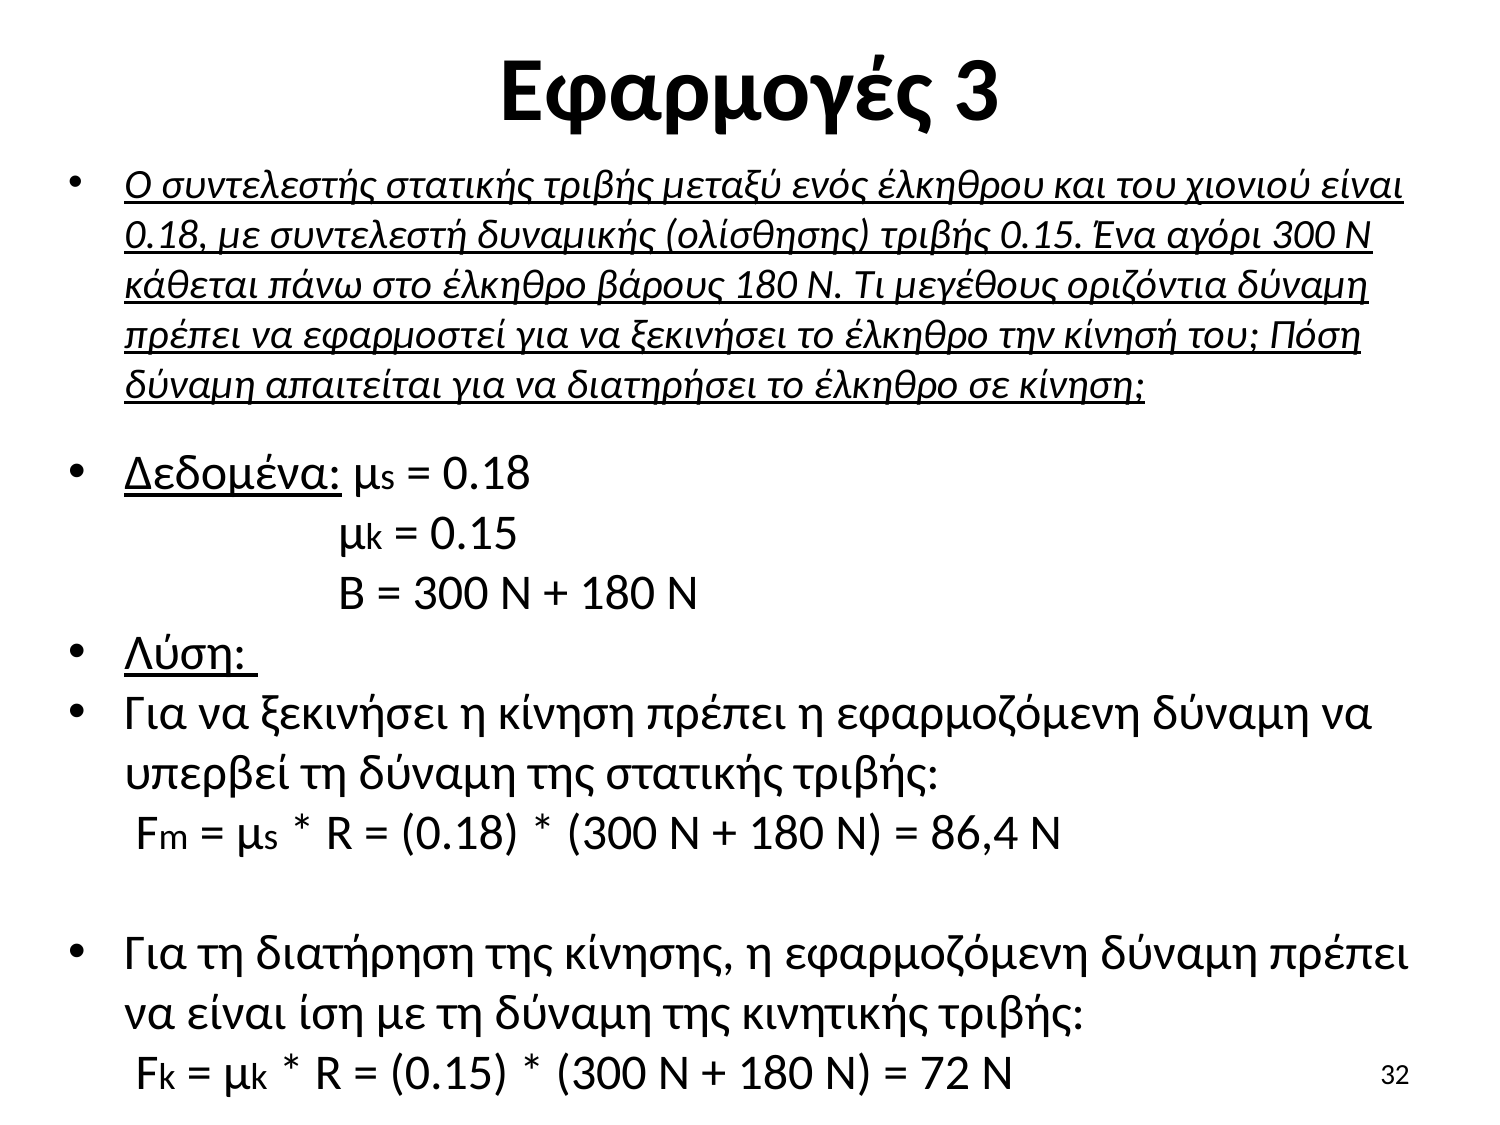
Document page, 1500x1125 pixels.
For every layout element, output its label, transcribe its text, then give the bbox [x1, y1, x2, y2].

title Εφαρμογές 3 [75, 19, 1425, 149]
slide_number 32 [1074, 1059, 1425, 1103]
list Ο συντελεστής στατικής τριβής μεταξύ ενός έλκηθρου και του χιονιού είναι 0.18, με συντελεστή δυναμικής (ολίσθησης) τριβής 0.15. Ένα αγόρι 300 Ν κάθεται πάνω στο έλκηθρο βάρους 180 Ν. Τι μεγέθους οριζόντια δύναμη πρέπει να εφαρμοστεί για να ξεκινήσει το έλκηθρο την κίνησή του; Πόση δύναμη απαιτείται για να διατηρήσει το έλκηθρο σε κίνηση; [53, 149, 1459, 421]
text_box Δεδομένα: μs = 0.18 μk = 0.15 B = 300 N + 180 N Λύση: Για να ξεκινήσει η κίνηση πρέπει η εφαρμοζόμενη δύναμη να υπερβεί τη δύναμη της στατικής τριβής: Fm = μs * R = (0.18) * (300 N + 180 N) = 86,4 N Για τη διατήρηση της κίνησης, η εφαρμοζόμενη δύναμη πρέπει να είναι ίση με τη δύναμη της κινητικής τριβής: Fk = μk * R = (0.15) * (300 N + 180 N) = 72 N [53, 432, 1459, 1059]
